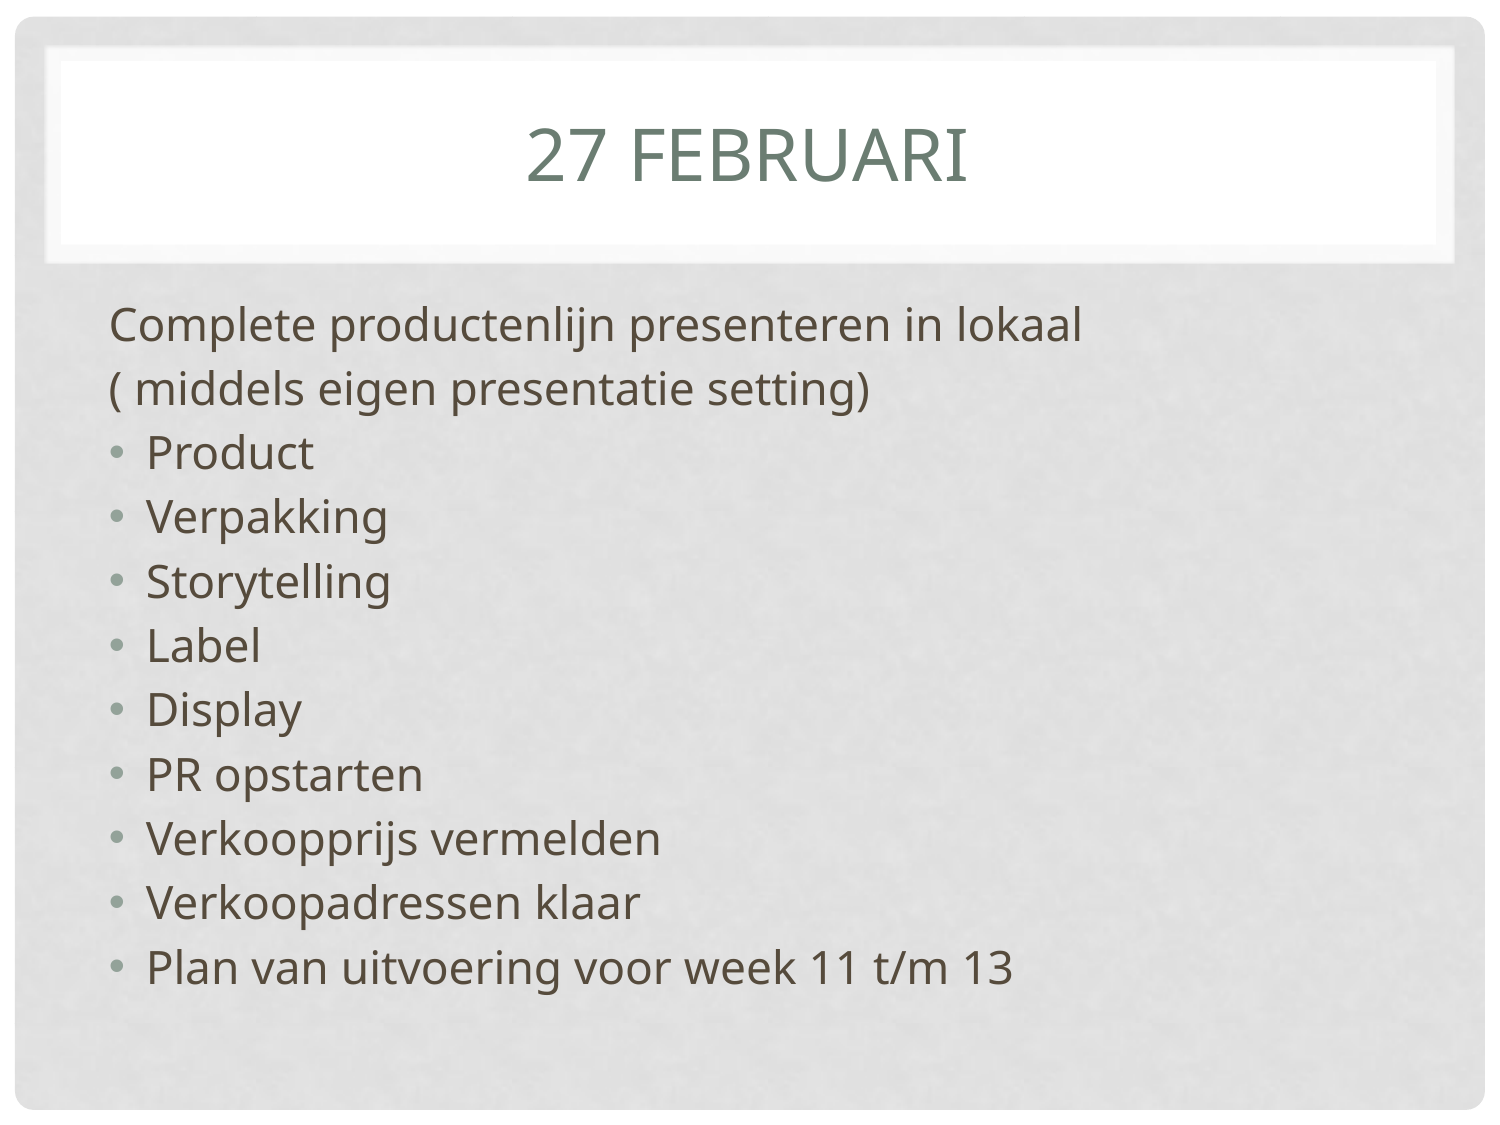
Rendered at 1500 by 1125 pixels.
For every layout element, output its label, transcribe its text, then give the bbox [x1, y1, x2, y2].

list Complete productenlijn presenteren in lokaal ( middels eigen presentatie setting) Product Verpakking Storytelling Label Display PR opstarten Verkoopprijs vermelden Verkoopadressen klaar Plan van uitvoering voor week 11 t/m 13 [75, 287, 1425, 1005]
title 27 februari [69, 66, 1425, 238]
